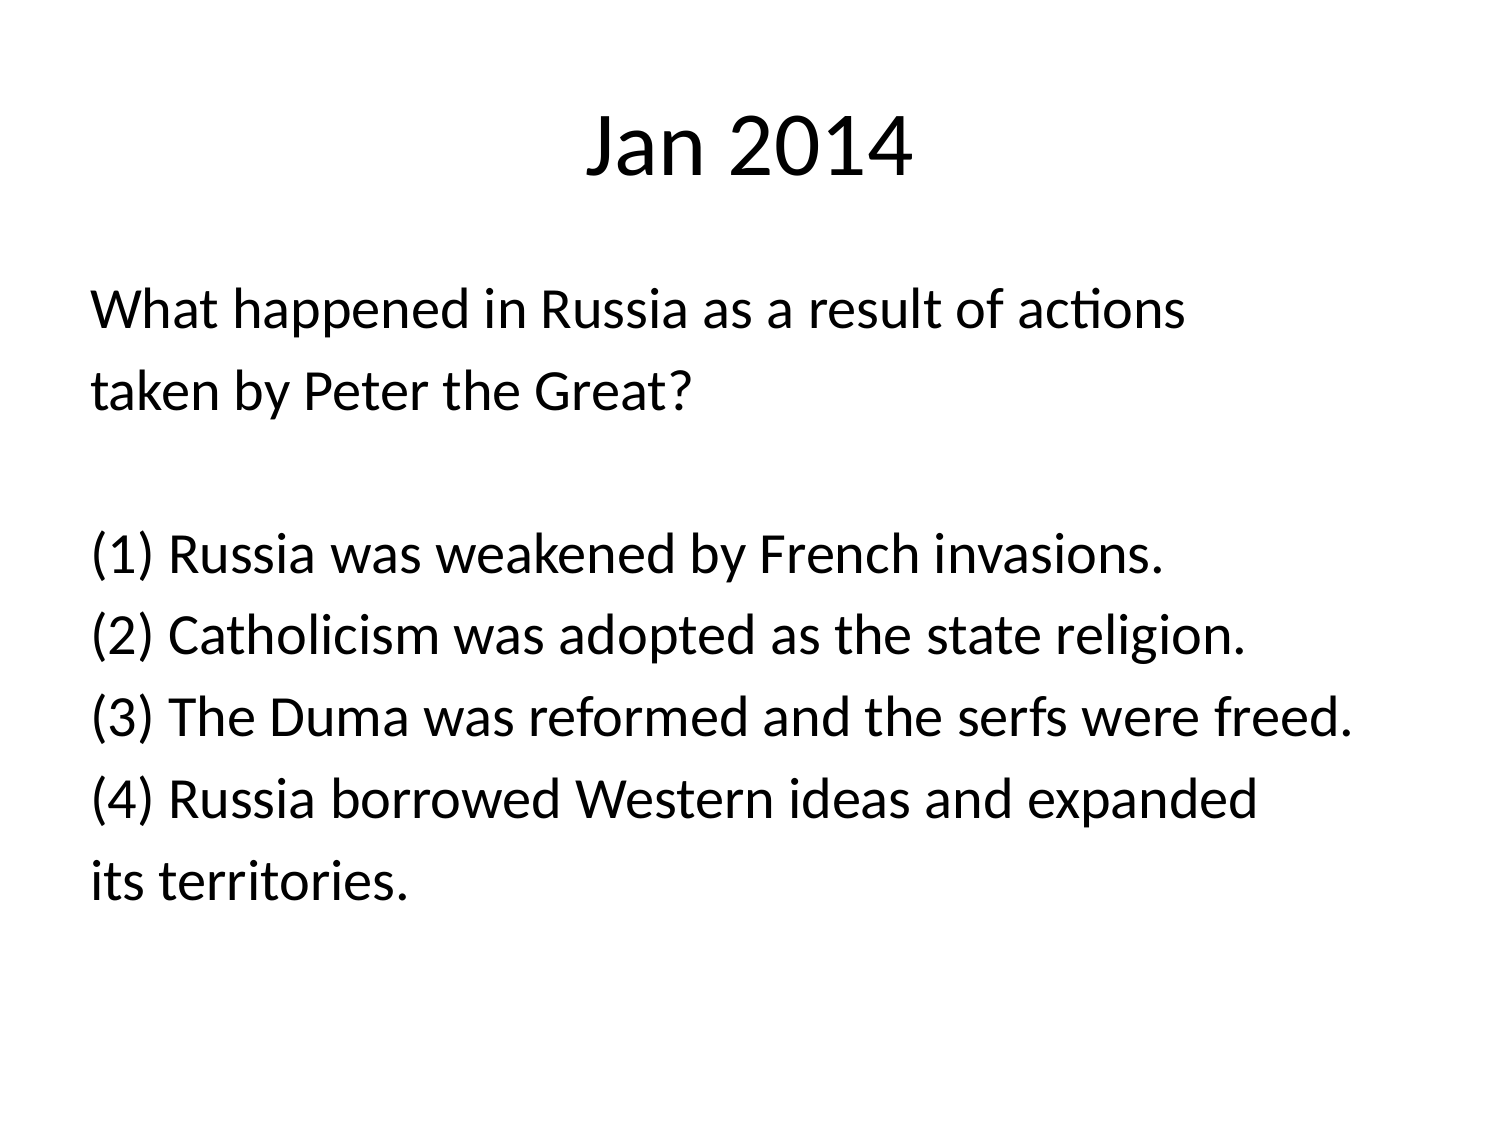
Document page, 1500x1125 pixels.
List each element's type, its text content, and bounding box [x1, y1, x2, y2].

title Jan 2014 [75, 45, 1425, 233]
list What happened in Russia as a result of actions taken by Peter the Great? (1) Russia was weakened by French invasions. (2) Catholicism was adopted as the state religion. (3) The Duma was reformed and the serfs were freed. (4) Russia borrowed Western ideas and expanded its territories. [75, 262, 1425, 1005]
